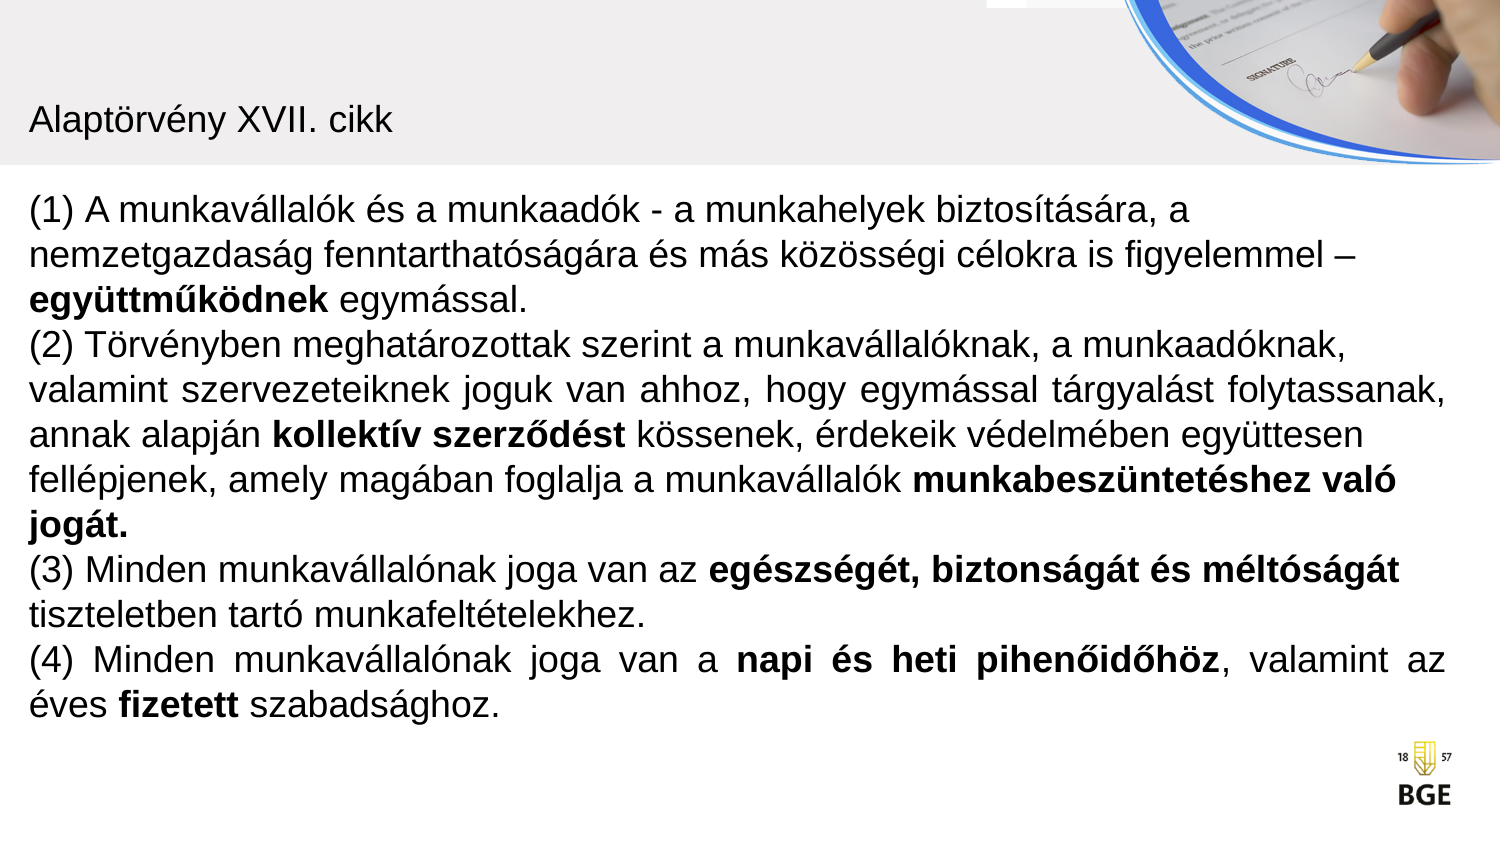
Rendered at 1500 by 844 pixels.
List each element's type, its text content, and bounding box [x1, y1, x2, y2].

picture [0, 0, 1500, 844]
text_box Alaptörvény XVII. cikk A munkavállalók és a munkaadók - a munkahelyek biztosítására, a nemzetgazdaság fenntarthatóságára és más közösségi célokra is figyelemmel – együttműködnek egymással. (2) Törvényben meghatározottak szerint a munkavállalóknak, a munkaadóknak, valamint szervezeteiknek joguk van ahhoz, hogy egymással tárgyalást folytassanak, annak alapján kollektív szerződést kössenek, érdekeik védelmében együttesen fellépjenek, amely magában foglalja a munkavállalók munkabeszüntetéshez való jogát. (3) Minden munkavállalónak joga van az egészségét, biztonságát és méltóságát tiszteletben tartó munkafeltételekhez. (4) Minden munkavállalónak joga van a napi és heti pihenőidőhöz, valamint az éves fizetett szabadsághoz. [13, 87, 1462, 733]
